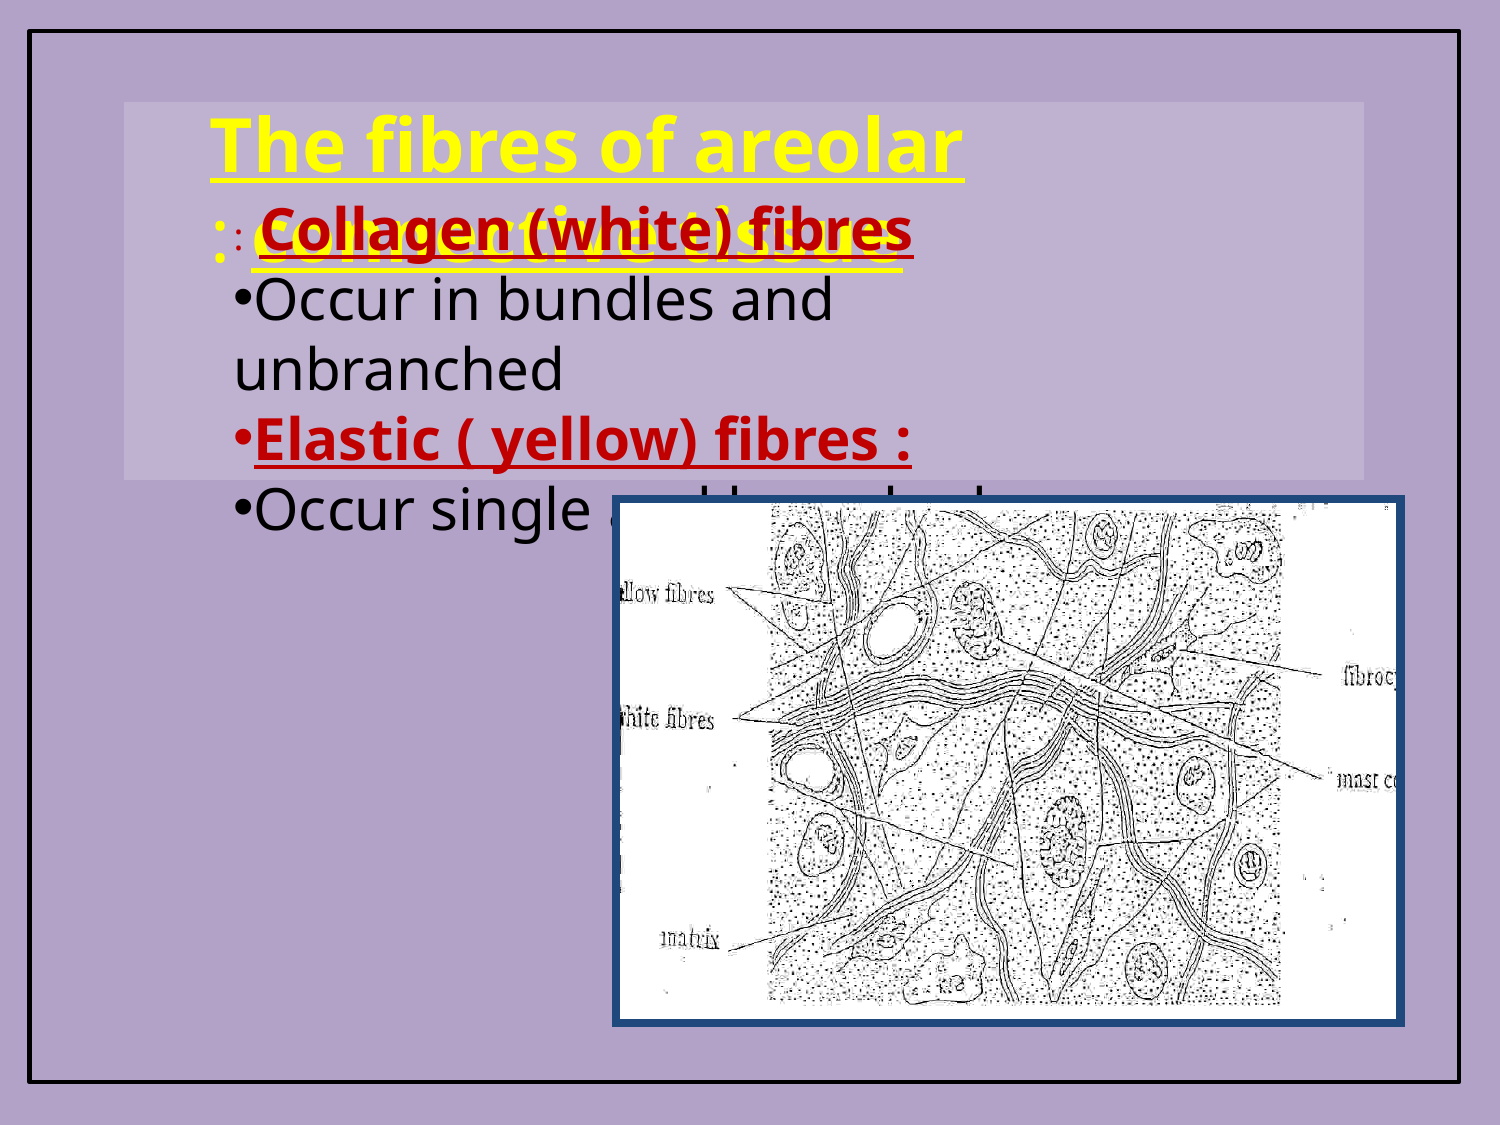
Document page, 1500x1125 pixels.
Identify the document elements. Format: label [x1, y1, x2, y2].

text_box [27, 29, 1461, 1084]
picture [619, 503, 1397, 1020]
